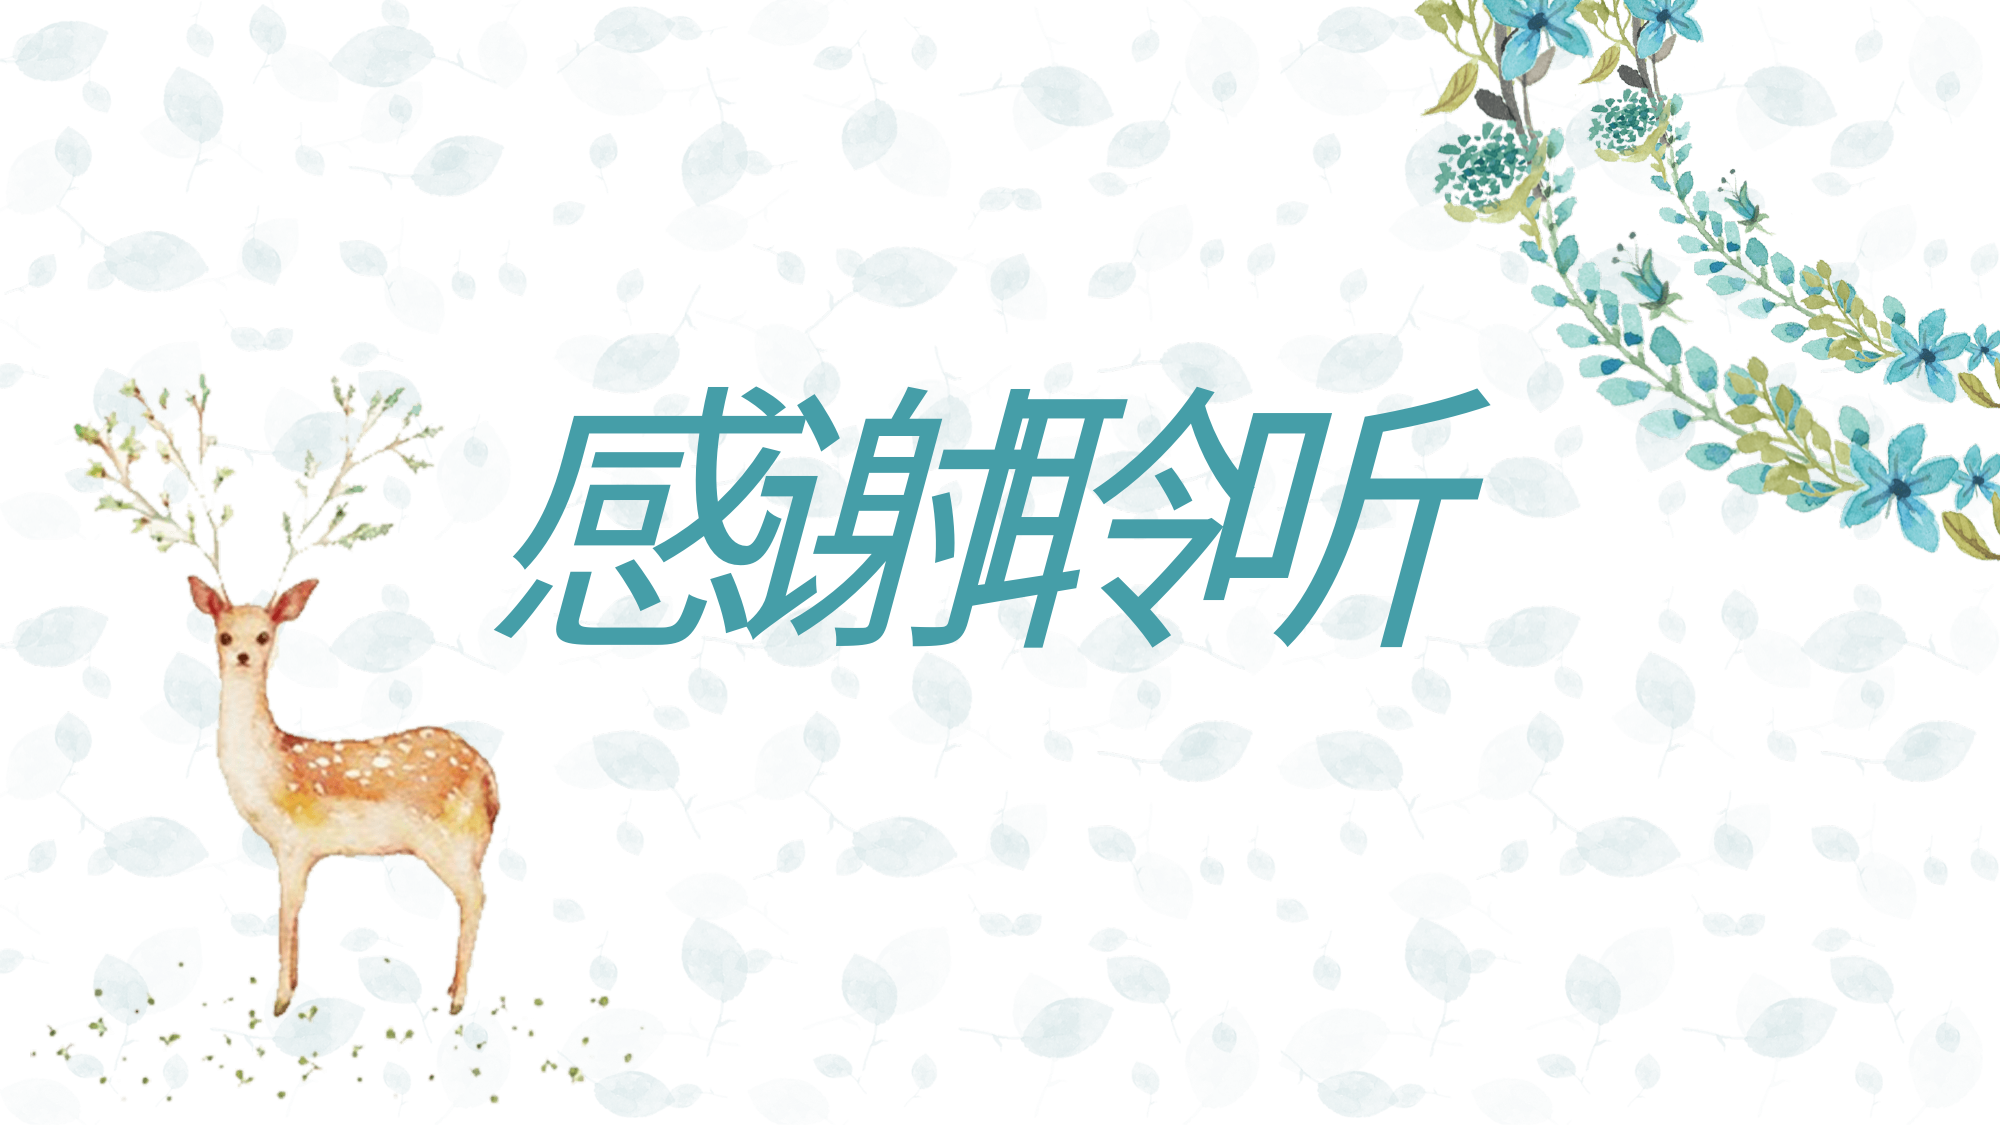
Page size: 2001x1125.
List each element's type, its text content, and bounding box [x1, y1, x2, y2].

picture [0, 0, 2000, 1125]
text_box 感 [482, 342, 713, 683]
text_box 听 [1175, 342, 1459, 683]
text_box 聆 [944, 342, 1175, 683]
text_box 谢 [713, 342, 944, 683]
